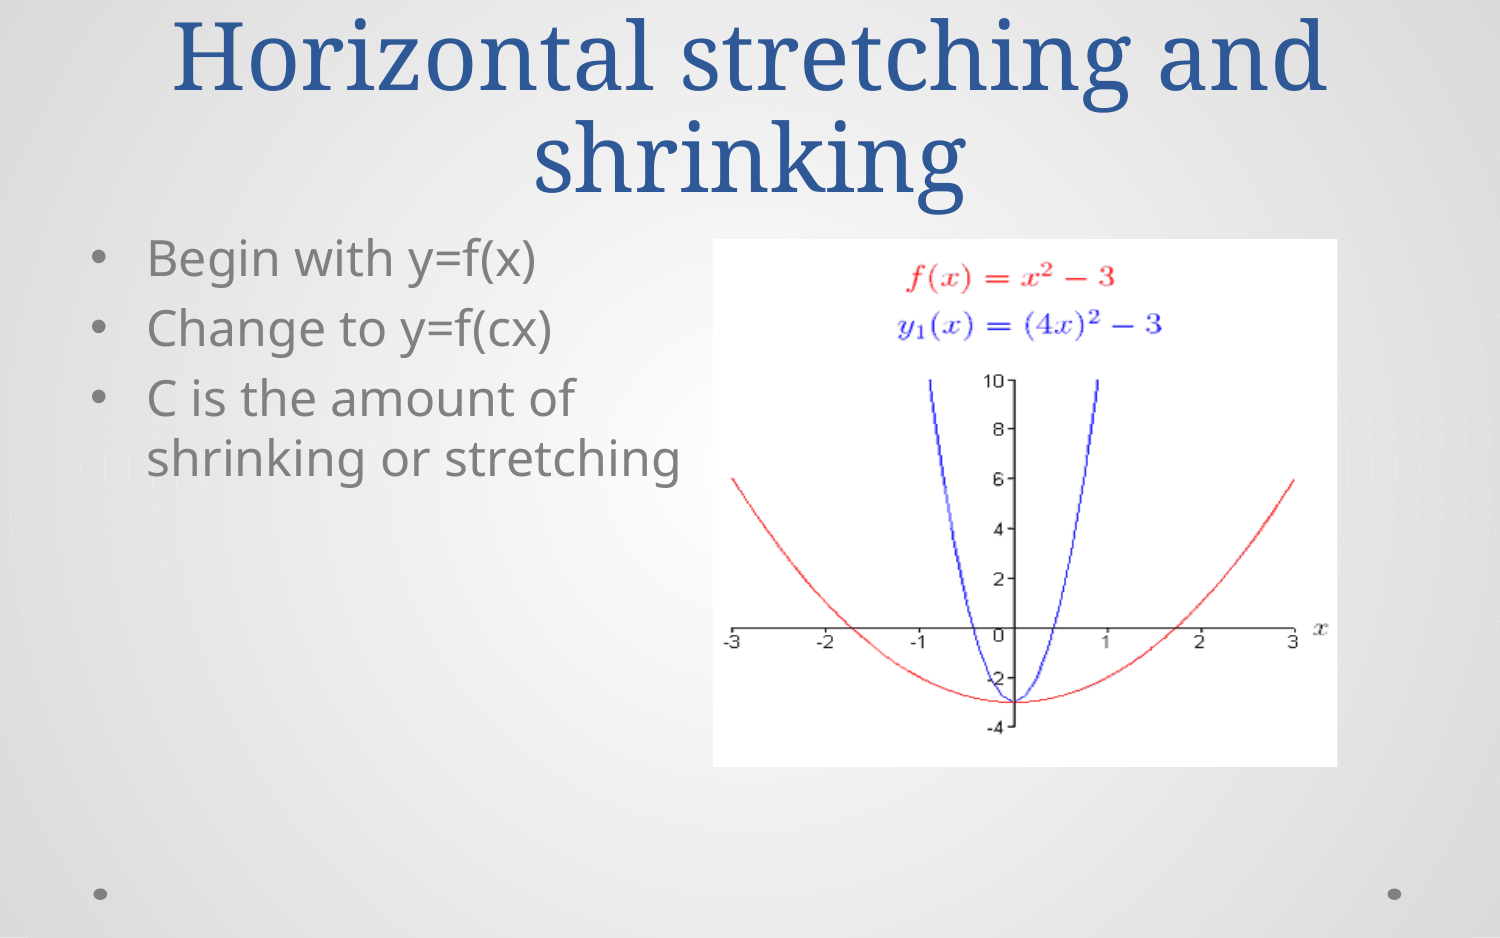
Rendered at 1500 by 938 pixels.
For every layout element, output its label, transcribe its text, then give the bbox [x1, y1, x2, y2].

title Horizontal stretching and shrinking [75, 0, 1425, 219]
list Begin with y=f(x) Change to y=f(cx) C is the amount of shrinking or stretching [75, 218, 800, 844]
picture [712, 228, 1338, 768]
